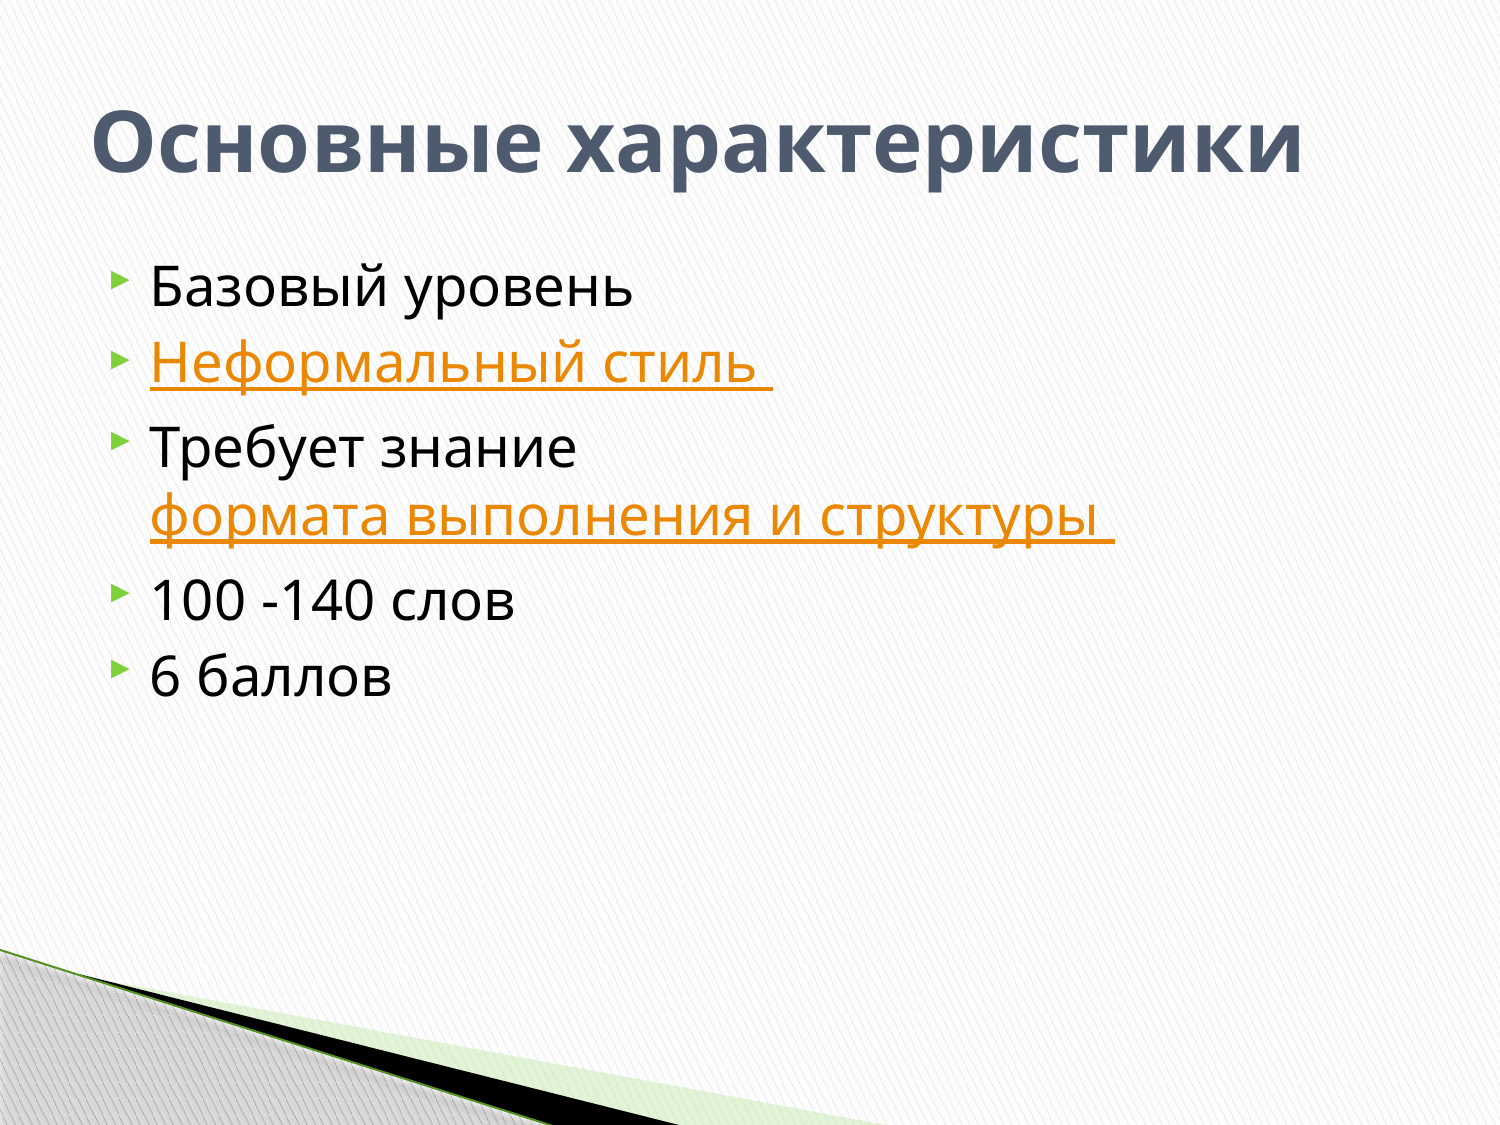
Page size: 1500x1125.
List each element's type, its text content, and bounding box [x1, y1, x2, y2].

list Базовый уровень Неформальный стиль Требует знание формата выполнения и структуры 100 -140 слов 6 баллов [74, 242, 1426, 986]
title Основные характеристики [75, 45, 1425, 233]
